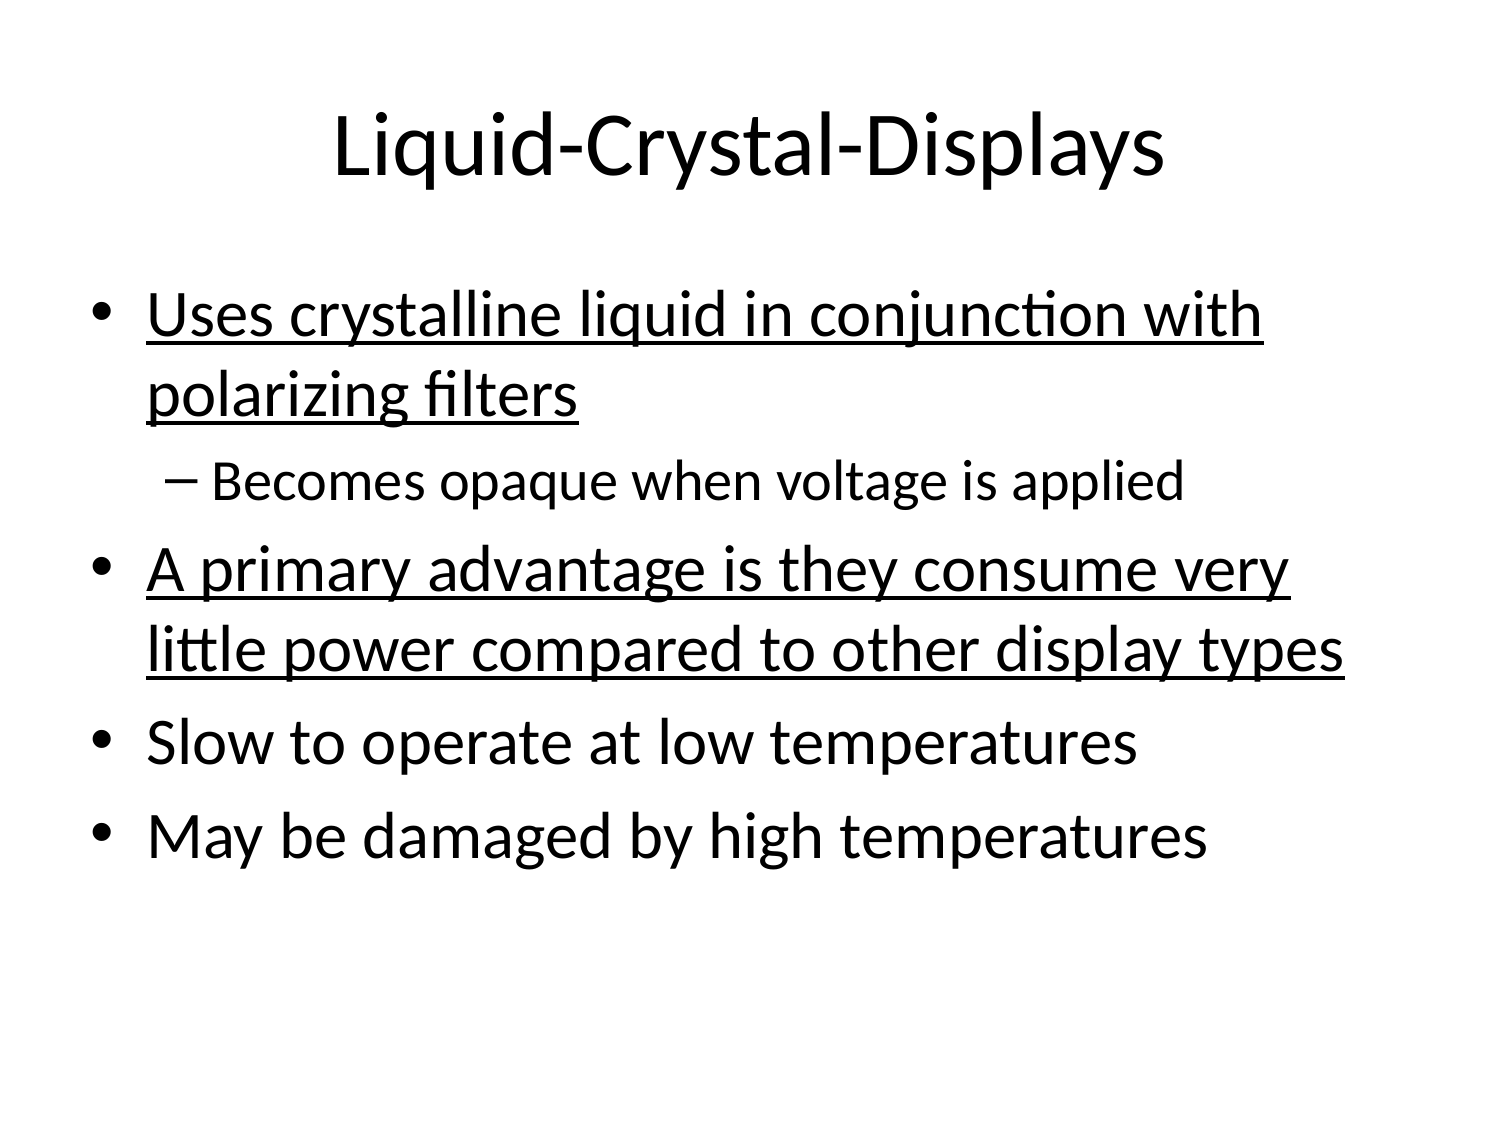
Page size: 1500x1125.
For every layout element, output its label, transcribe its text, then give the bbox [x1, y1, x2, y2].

list Uses crystalline liquid in conjunction with polarizing filters Becomes opaque when voltage is applied A primary advantage is they consume very little power compared to other display types Slow to operate at low temperatures May be damaged by high temperatures [75, 262, 1425, 1005]
title Liquid-Crystal-Displays [75, 45, 1425, 233]
